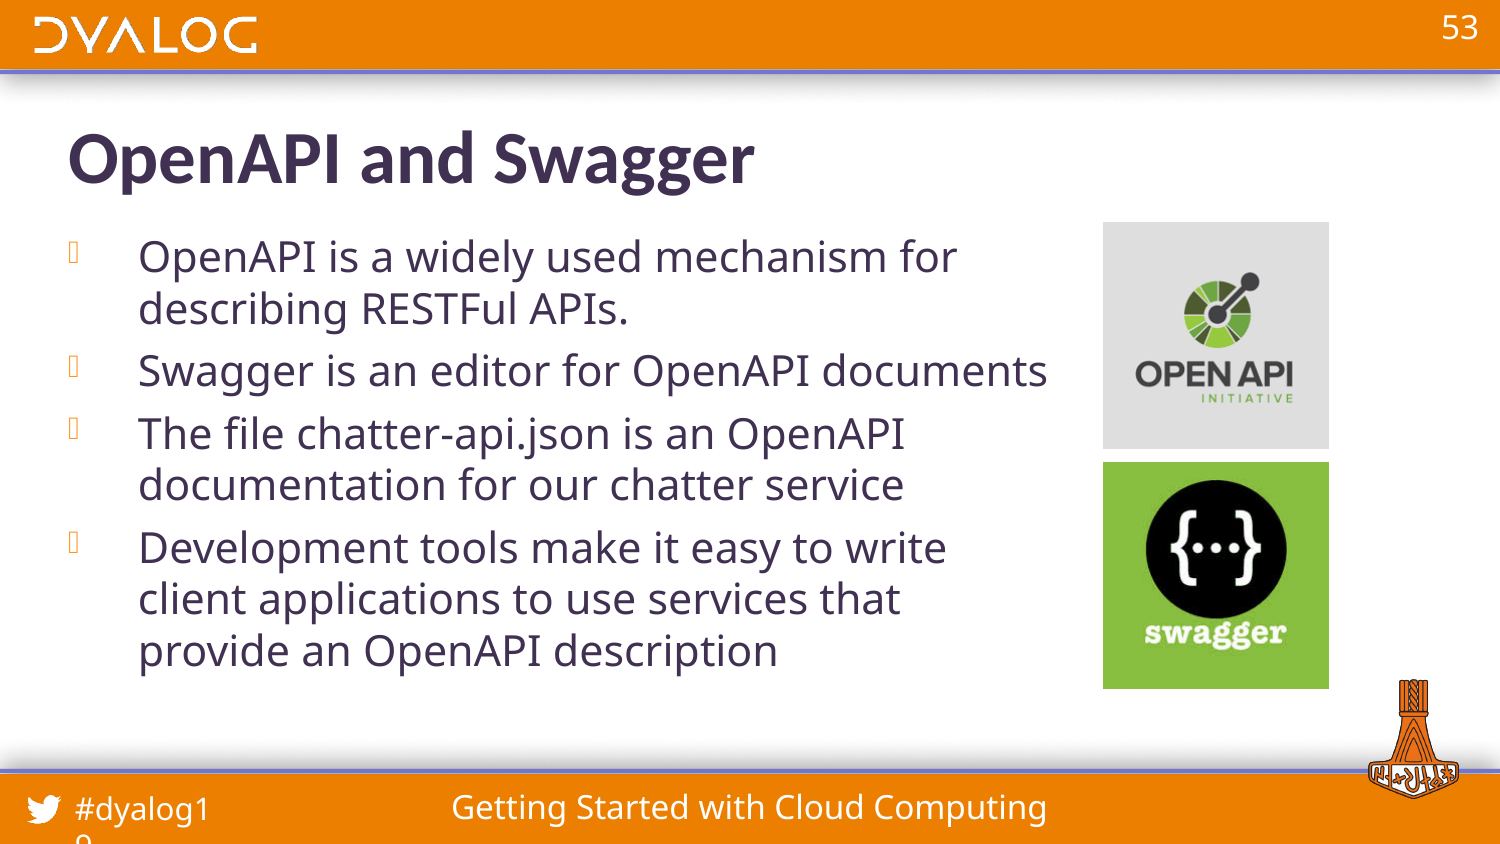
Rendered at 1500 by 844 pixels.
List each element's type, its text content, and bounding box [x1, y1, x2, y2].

picture [1102, 222, 1330, 449]
title OpenAPI and Swagger [53, 104, 1444, 202]
picture [0, 0, 1500, 108]
picture [0, 679, 1500, 844]
picture [1102, 462, 1330, 689]
list OpenAPI is a widely used mechanism for describing RESTFul APIs. Swagger is an editor for OpenAPI documents The file chatter-api.json is an OpenAPI documentation for our chatter service Development tools make it easy to write client applications to use services that provide an OpenAPI description [53, 222, 1069, 740]
